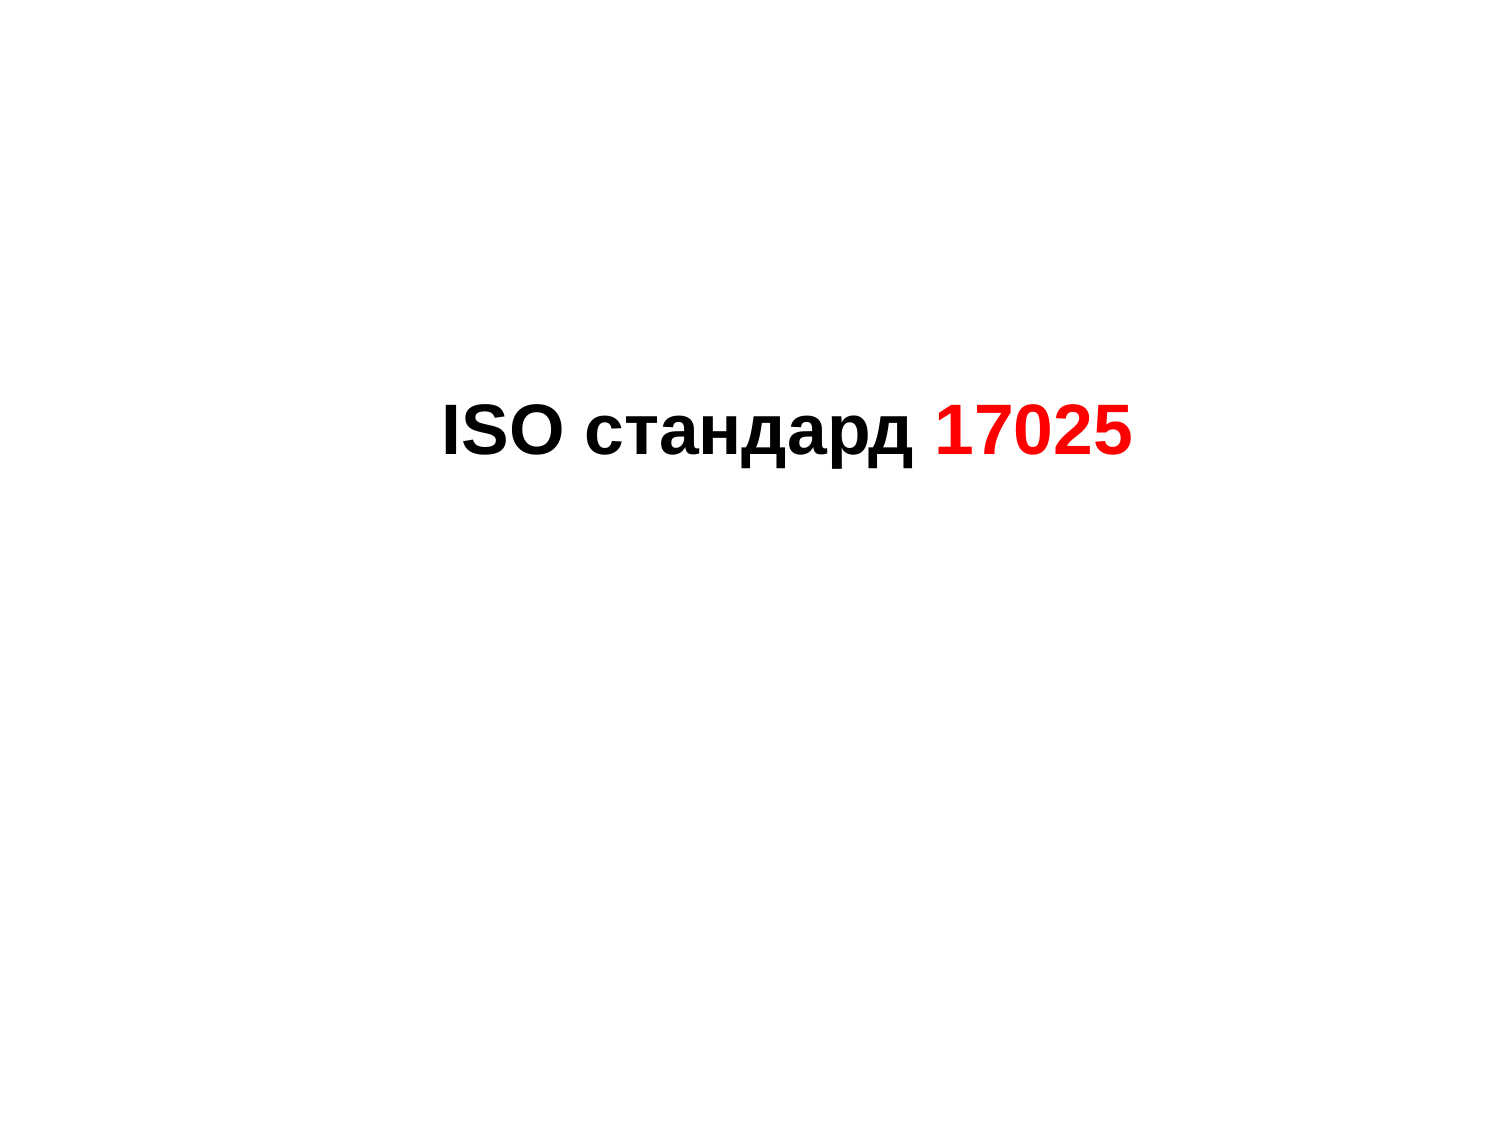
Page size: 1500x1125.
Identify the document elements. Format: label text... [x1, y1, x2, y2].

title ISO стандард 17025 [112, 375, 1463, 563]
